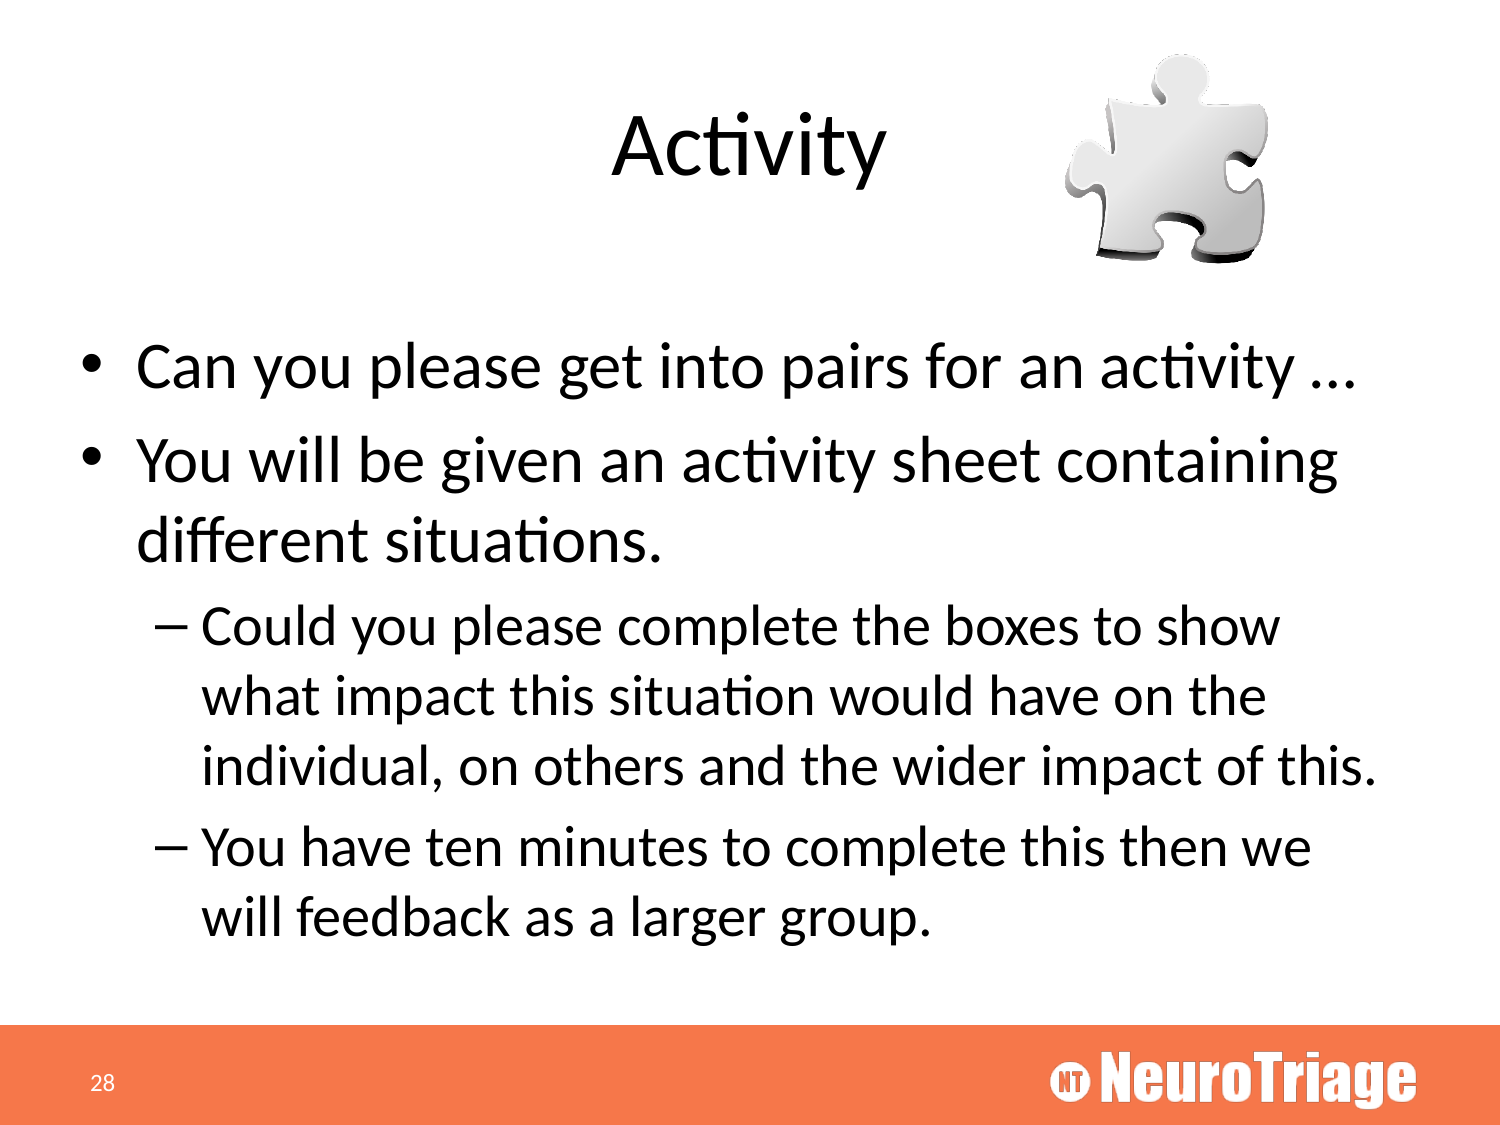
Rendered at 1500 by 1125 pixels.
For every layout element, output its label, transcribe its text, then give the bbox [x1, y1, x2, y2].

list Can you please get into pairs for an activity … You will be given an activity sheet containing different situations. Could you please complete the boxes to show what impact this situation would have on the individual, on others and the wider impact of this. You have ten minutes to complete this then we will feedback as a larger group. [64, 314, 1415, 969]
picture [1037, 1030, 1425, 1125]
title Activity [75, 45, 1425, 233]
slide_number 28 [75, 1051, 425, 1112]
picture [1056, 48, 1278, 269]
